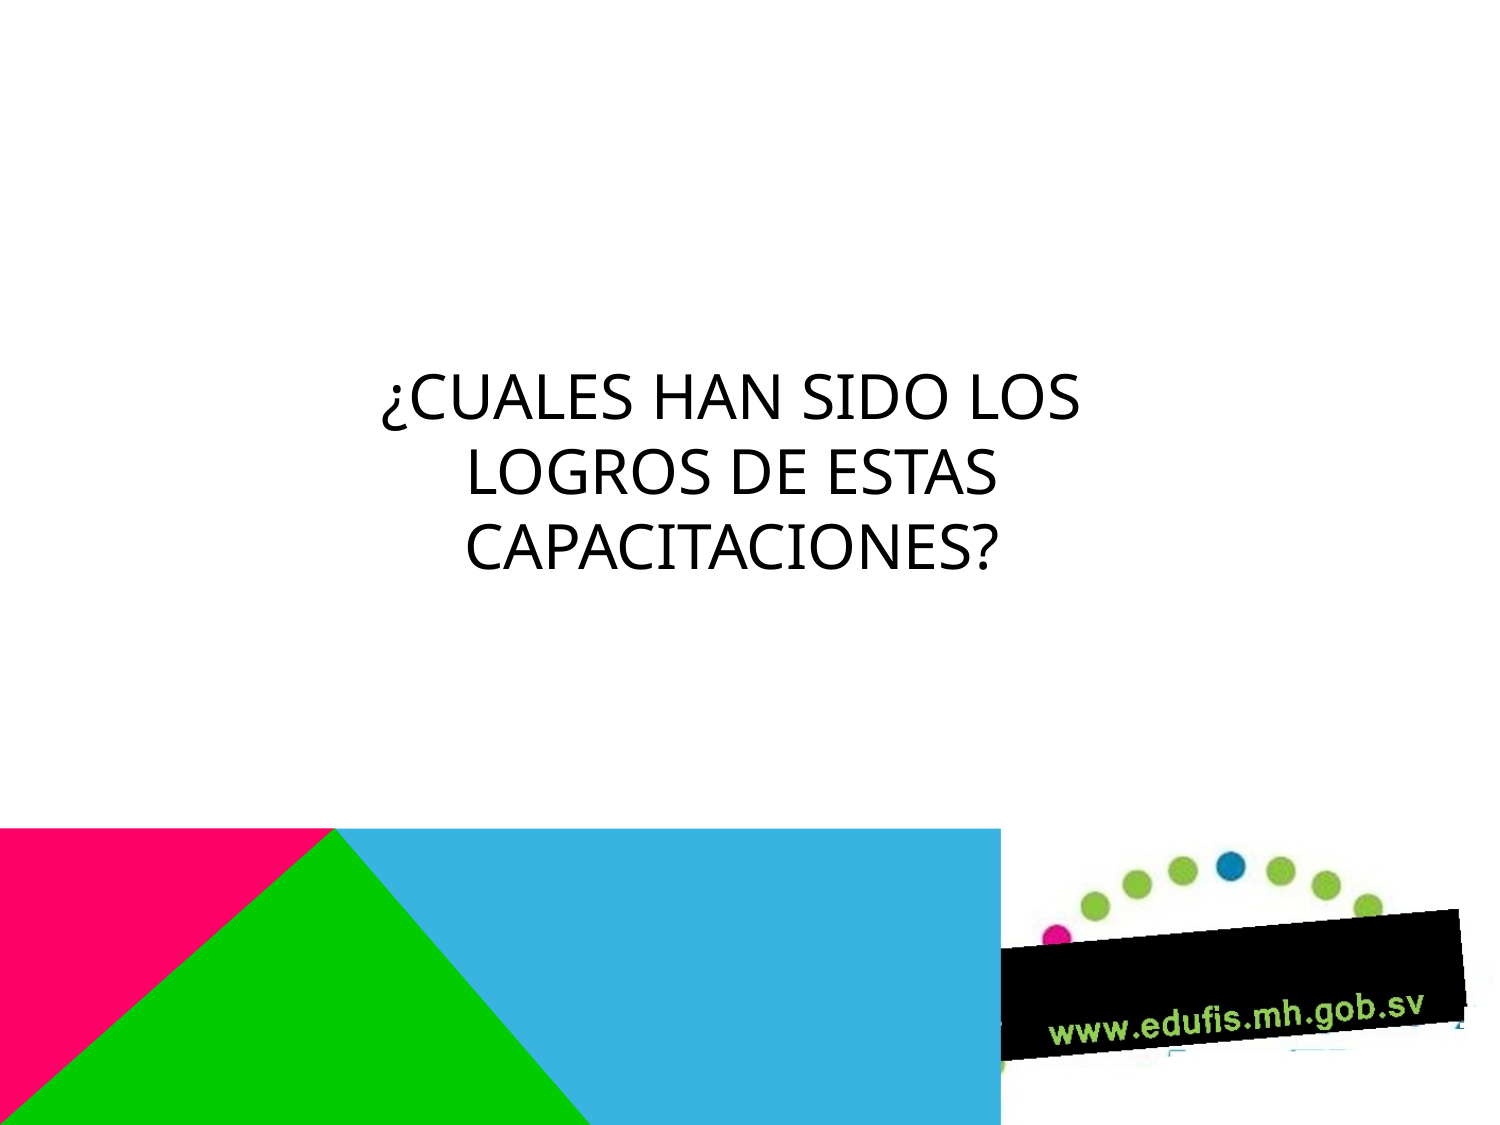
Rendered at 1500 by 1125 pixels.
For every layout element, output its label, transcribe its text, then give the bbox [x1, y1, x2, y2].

text_box ¿CUALES HAN SIDO LOS LOGROS DE ESTAS CAPACITACIONES? [265, 349, 1199, 590]
text_box [0, 826, 593, 1125]
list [1000, 822, 1500, 1125]
